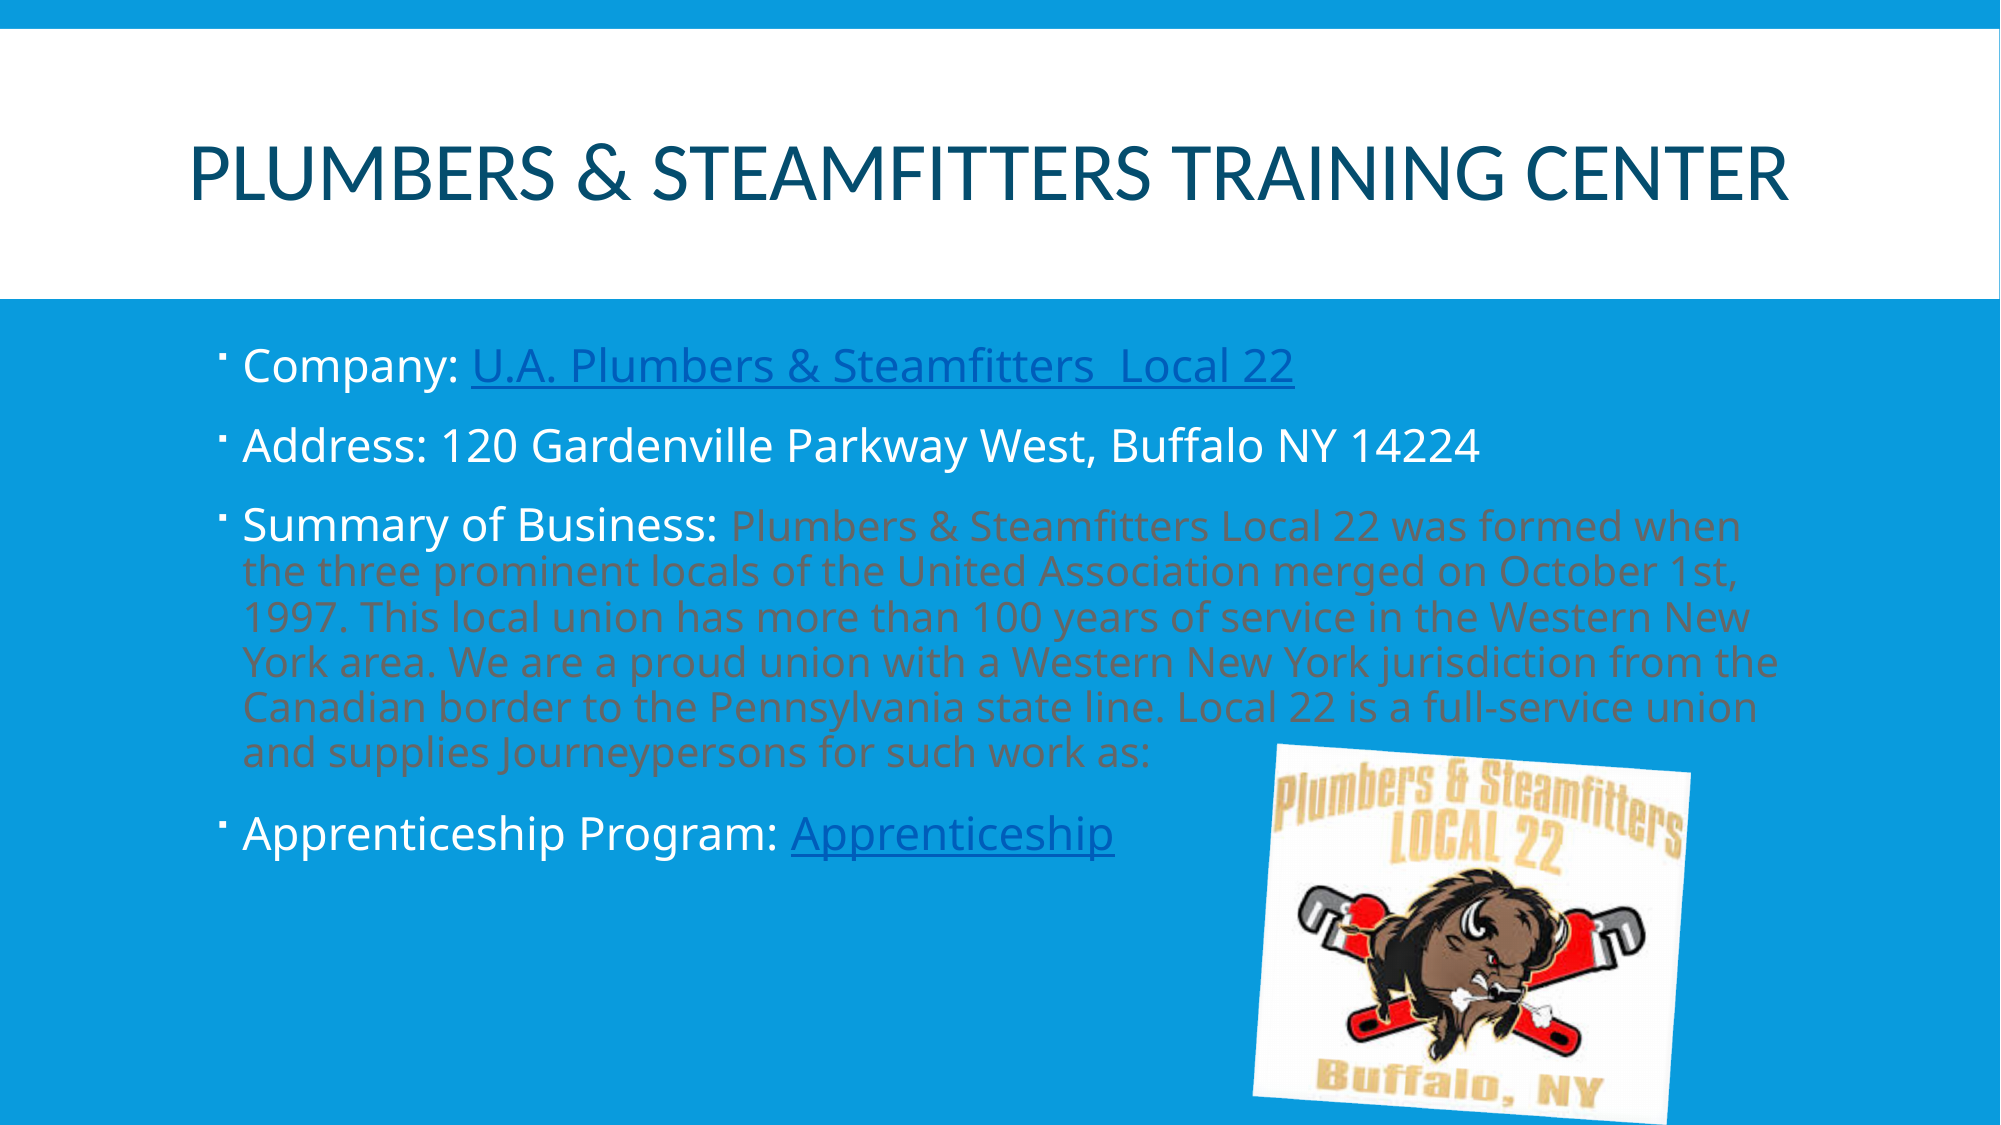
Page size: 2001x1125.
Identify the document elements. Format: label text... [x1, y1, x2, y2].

picture [1253, 744, 1690, 1124]
title Plumbers & steamfitters training center [150, 51, 1850, 300]
list Company: U.A. Plumbers & Steamfitters Local 22 Address: 120 Gardenville Parkway West, Buffalo NY 14224 Summary of Business: Plumbers & Steamfitters Local 22 was formed when the three prominent locals of the United Association merged on October 1st, 1997. This local union has more than 100 years of service in the Western New York area. We are a proud union with a Western New York jurisdiction from the Canadian border to the Pennsylvania state line. Local 22 is a full-service union and supplies Journeypersons for such work as: Apprenticeship Program: Apprenticeship [197, 329, 1803, 1020]
